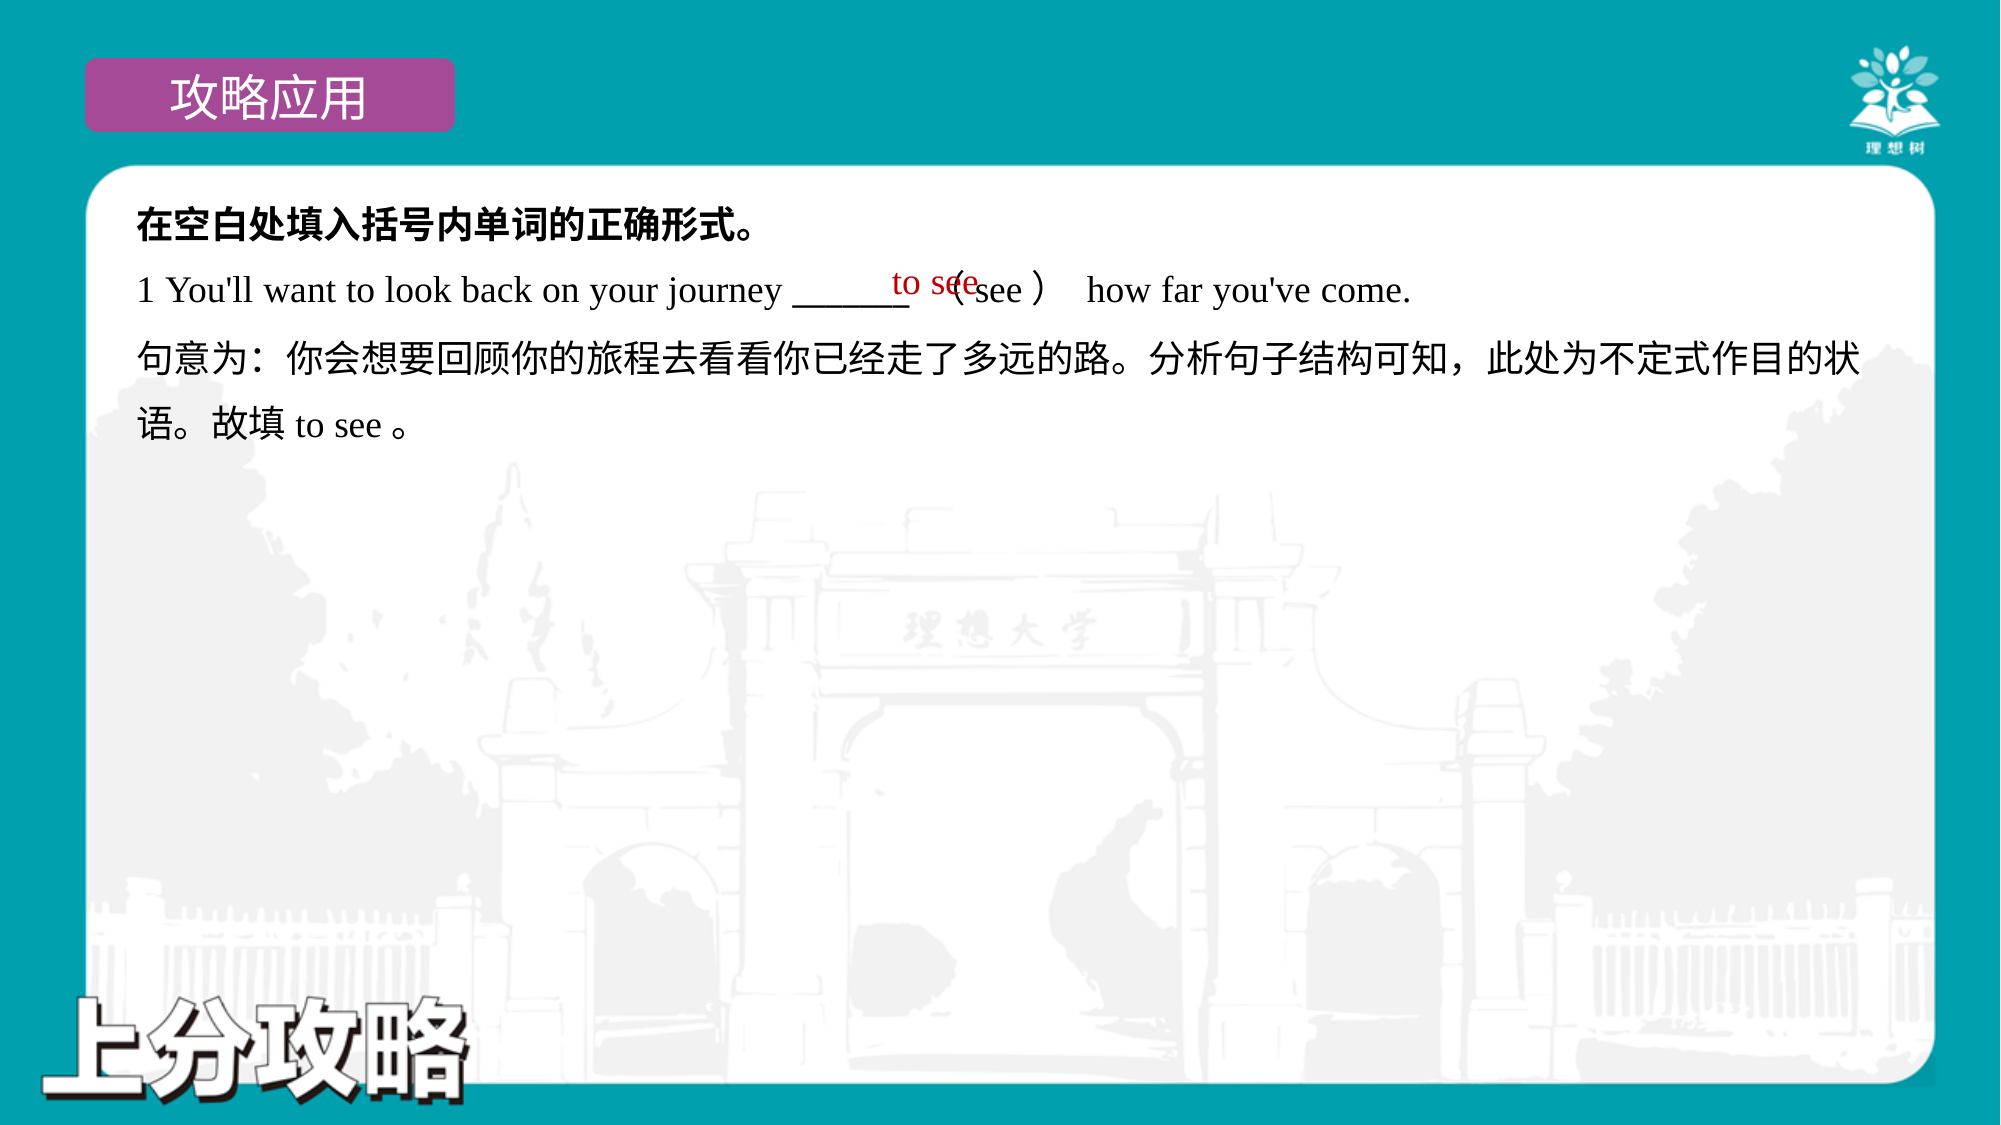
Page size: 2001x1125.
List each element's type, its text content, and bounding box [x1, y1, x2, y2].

picture [0, 0, 2000, 1125]
text_box 句意为：你会想要回顾你的旅程去看看你已经走了多远的路。分析句子结构可知，此处为不定式作目的状 语。故填to see。 [136, 311, 1865, 438]
text_box to see [873, 237, 997, 295]
text_box 在空白处填入括号内单词的正确形式。 1 You'll want to look back on your journey _______ （see） how far you've come. [136, 177, 1865, 304]
